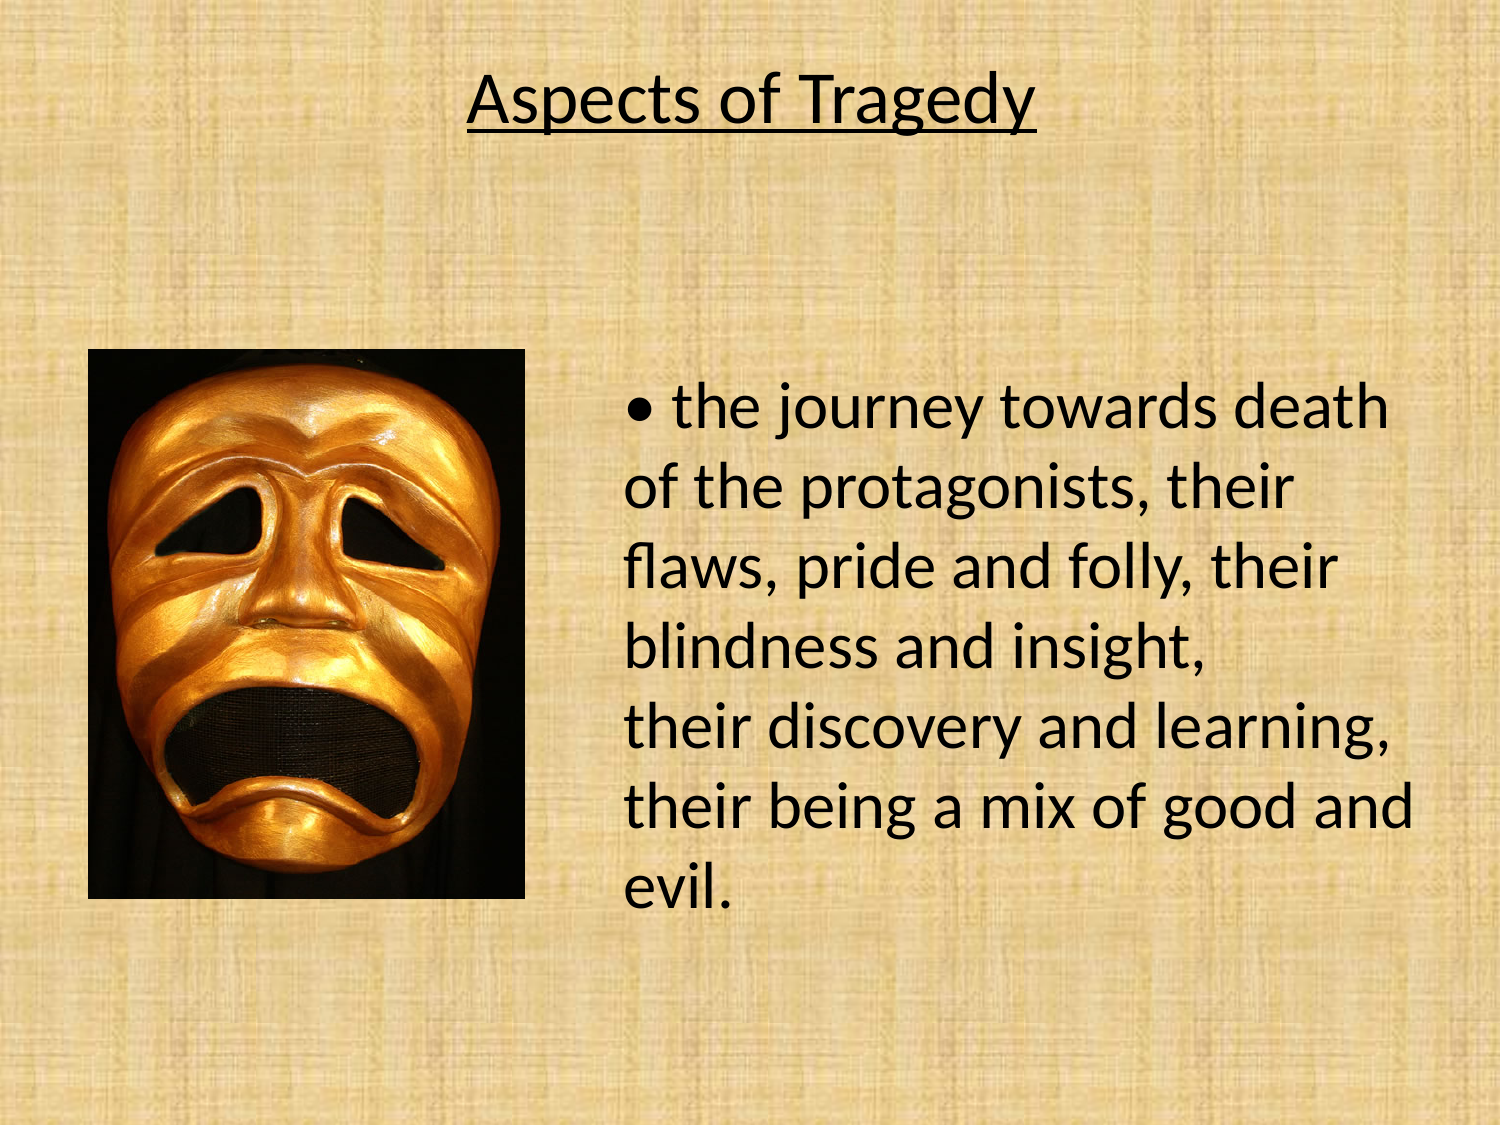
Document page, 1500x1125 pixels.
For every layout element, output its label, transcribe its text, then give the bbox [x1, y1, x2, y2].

picture [0, 0, 1500, 1125]
title Aspects of Tragedy [76, 0, 1427, 188]
text_box • the journey towards death of the protagonists, their flaws, pride and folly, their blindness and insight, their discovery and learning, their being a mix of good and evil. [608, 354, 1465, 930]
